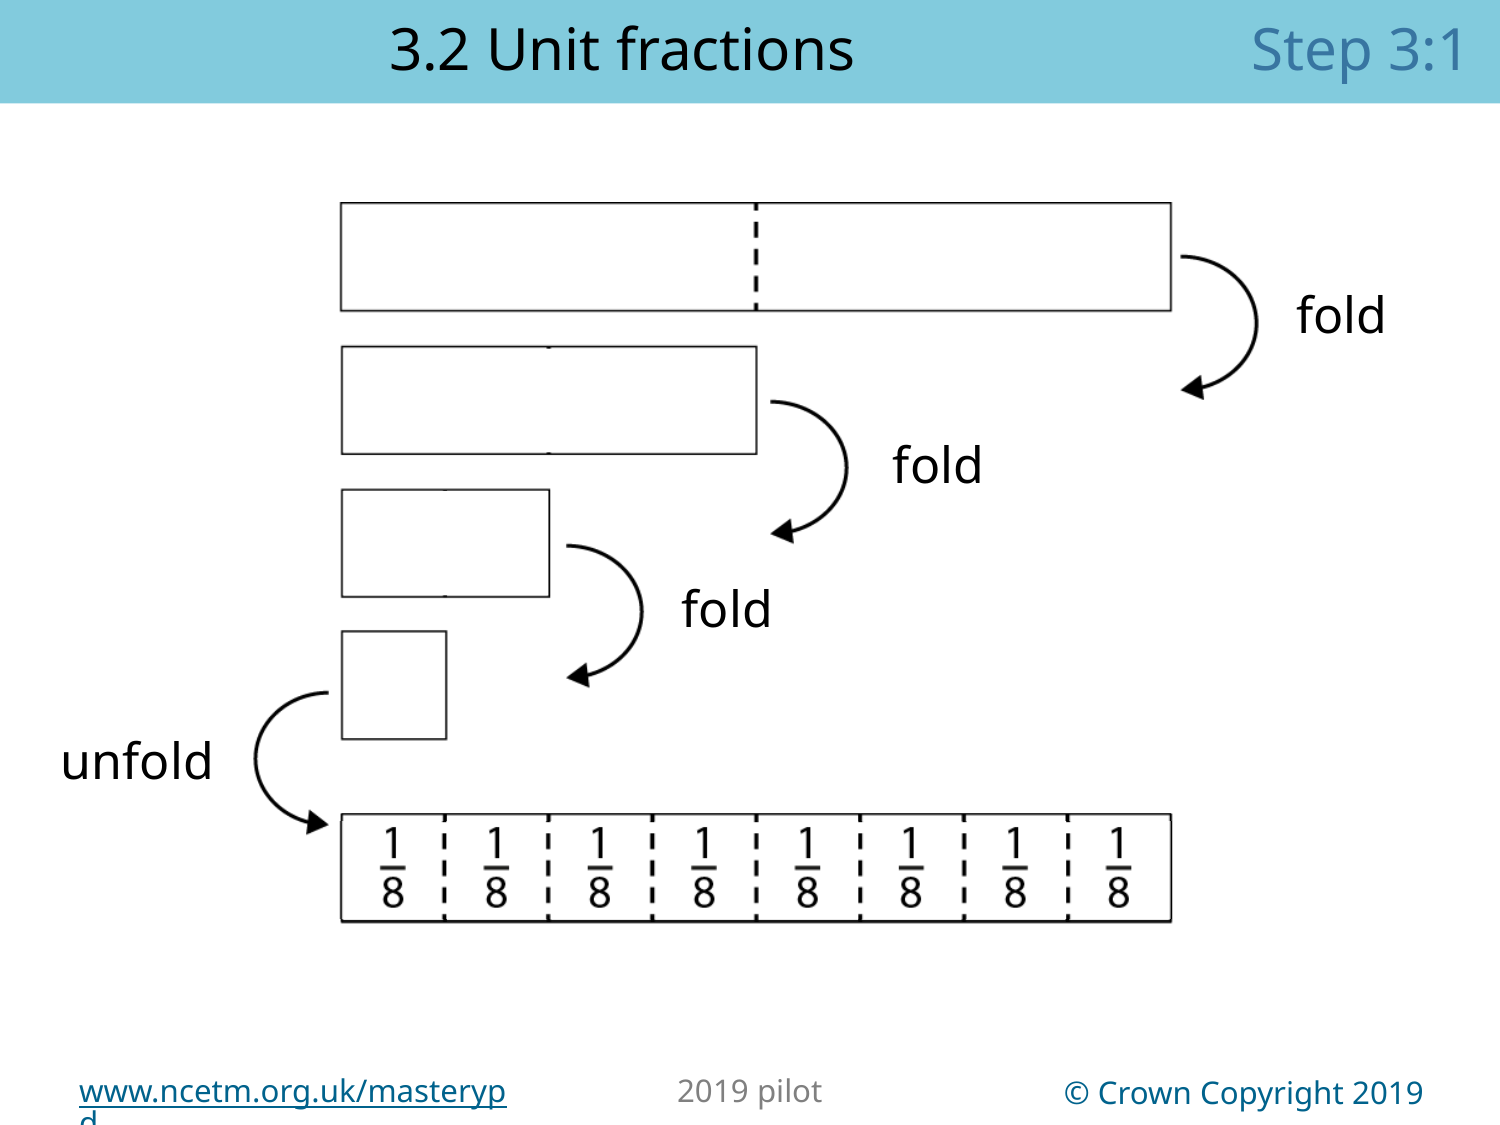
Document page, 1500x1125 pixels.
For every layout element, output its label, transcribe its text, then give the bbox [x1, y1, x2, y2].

text_box fold [864, 426, 1022, 502]
text_box fold [659, 569, 831, 645]
text_box unfold [22, 722, 238, 798]
list 3.2 Unit fractions Step 3:1 [0, 0, 1500, 104]
picture [560, 511, 659, 711]
picture [339, 624, 455, 752]
picture [238, 658, 1303, 941]
picture [339, 481, 554, 608]
text_box fold [1260, 275, 1425, 351]
picture [338, 202, 1260, 411]
picture [764, 367, 864, 567]
picture [339, 330, 759, 465]
